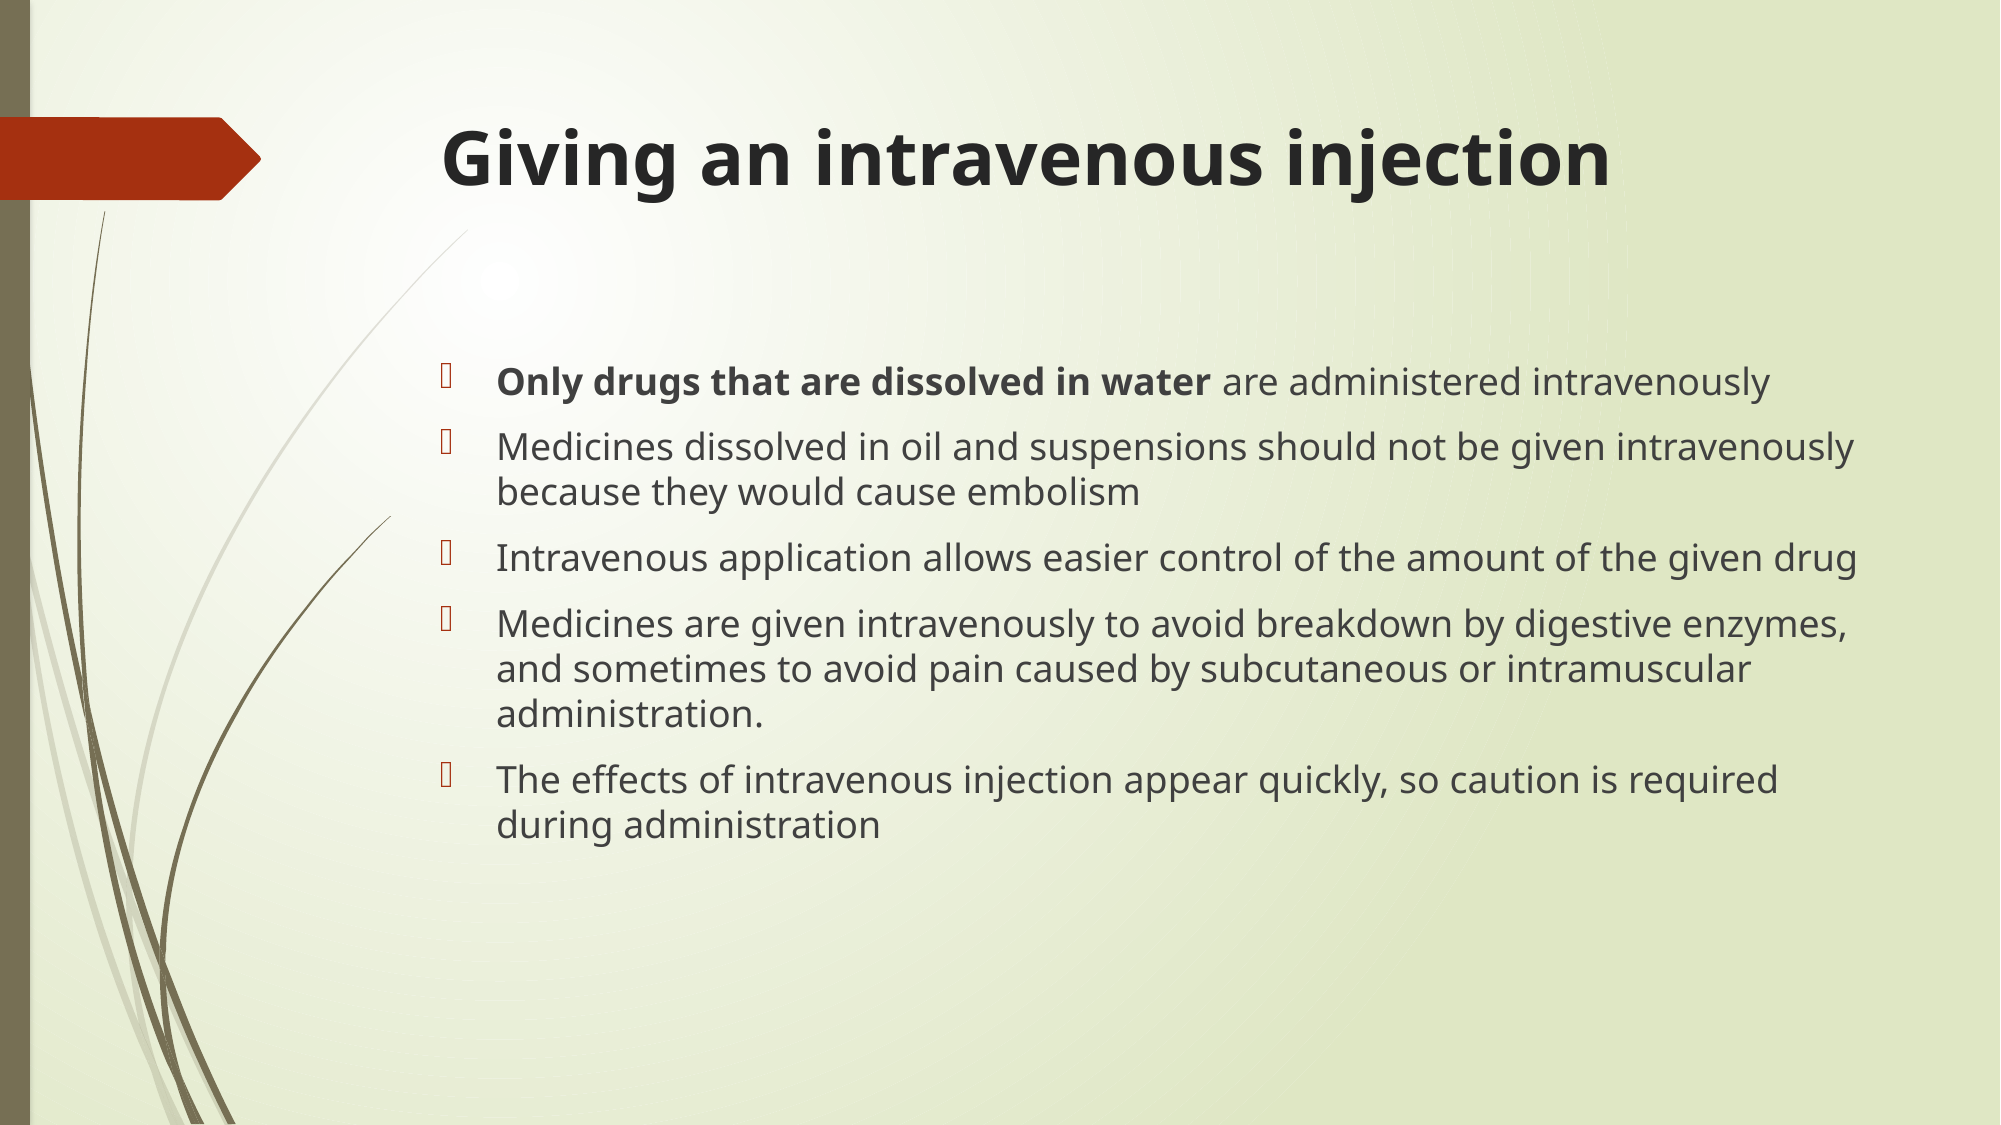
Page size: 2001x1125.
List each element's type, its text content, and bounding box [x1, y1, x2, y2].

title Giving an intravenous injection [425, 102, 1888, 313]
list Only drugs that are dissolved in water are administered intravenously Medicines dissolved in oil and suspensions should not be given intravenously because they would cause embolism Intravenous application allows easier control of the amount of the given drug Medicines are given intravenously to avoid breakdown by digestive enzymes, and sometimes to avoid pain caused by subcutaneous or intramuscular administration. The effects of intravenous injection appear quickly, so caution is required during administration [424, 350, 1888, 970]
